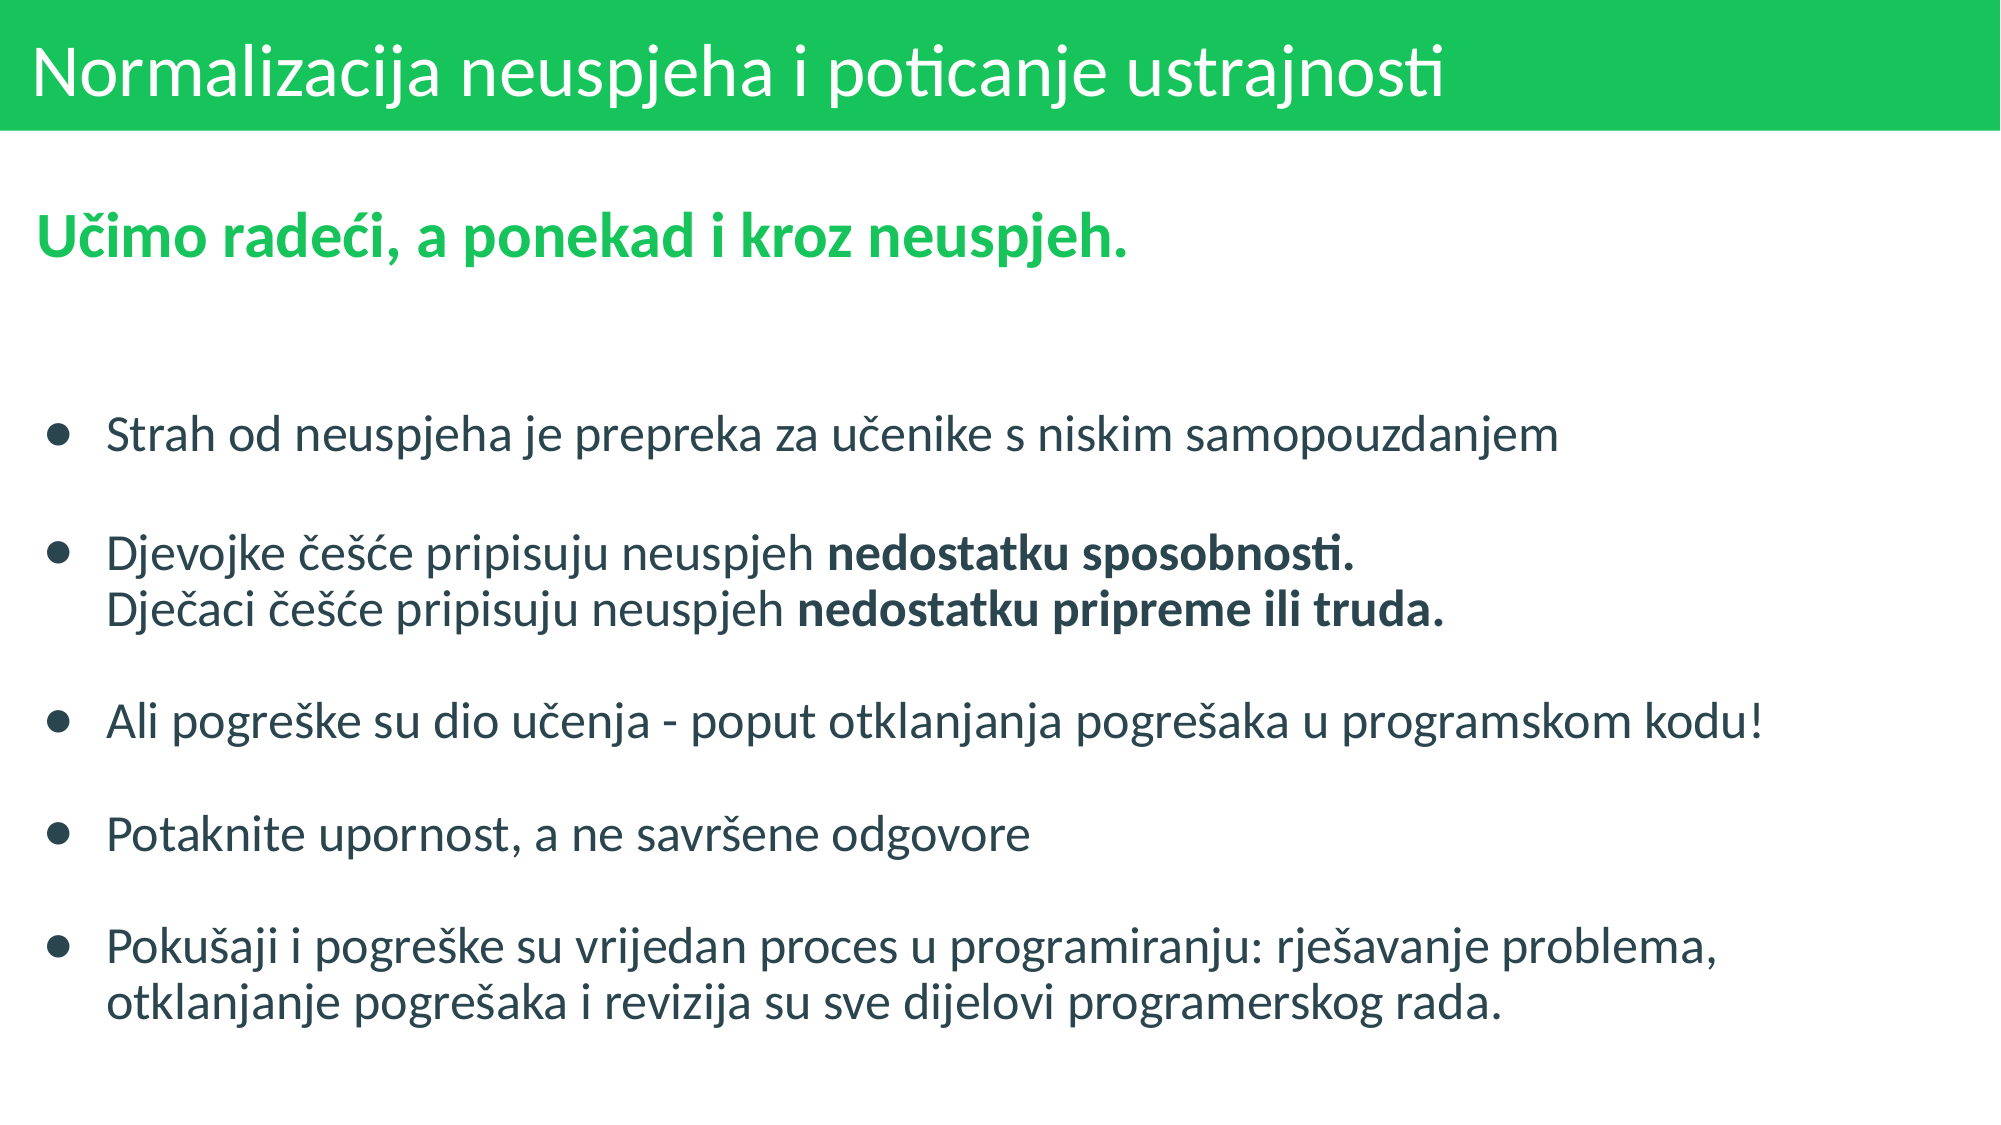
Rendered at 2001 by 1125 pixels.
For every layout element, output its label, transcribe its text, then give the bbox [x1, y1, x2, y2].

list Učimo radeći, a ponekad i kroz neuspjeh. [0, 191, 1944, 282]
title Normalizacija neuspjeha i poticanje ustrajnosti [16, 13, 1976, 131]
list Strah od neuspjeha je prepreka za učenike s niskim samopouzdanjem Djevojke češće pripisuju neuspjeh nedostatku sposobnosti. Dječaci češće pripisuju neuspjeh nedostatku pripreme ili truda. Ali pogreške su dio učenja - poput otklanjanja pogrešaka u programskom kodu! Potaknite upornost, a ne savršene odgovore Pokušaji i pogreške su vrijedan proces u programiranju: rješavanje problema, otklanjanje pogrešaka i revizija su sve dijelovi programerskog rada. [16, 398, 1935, 1059]
